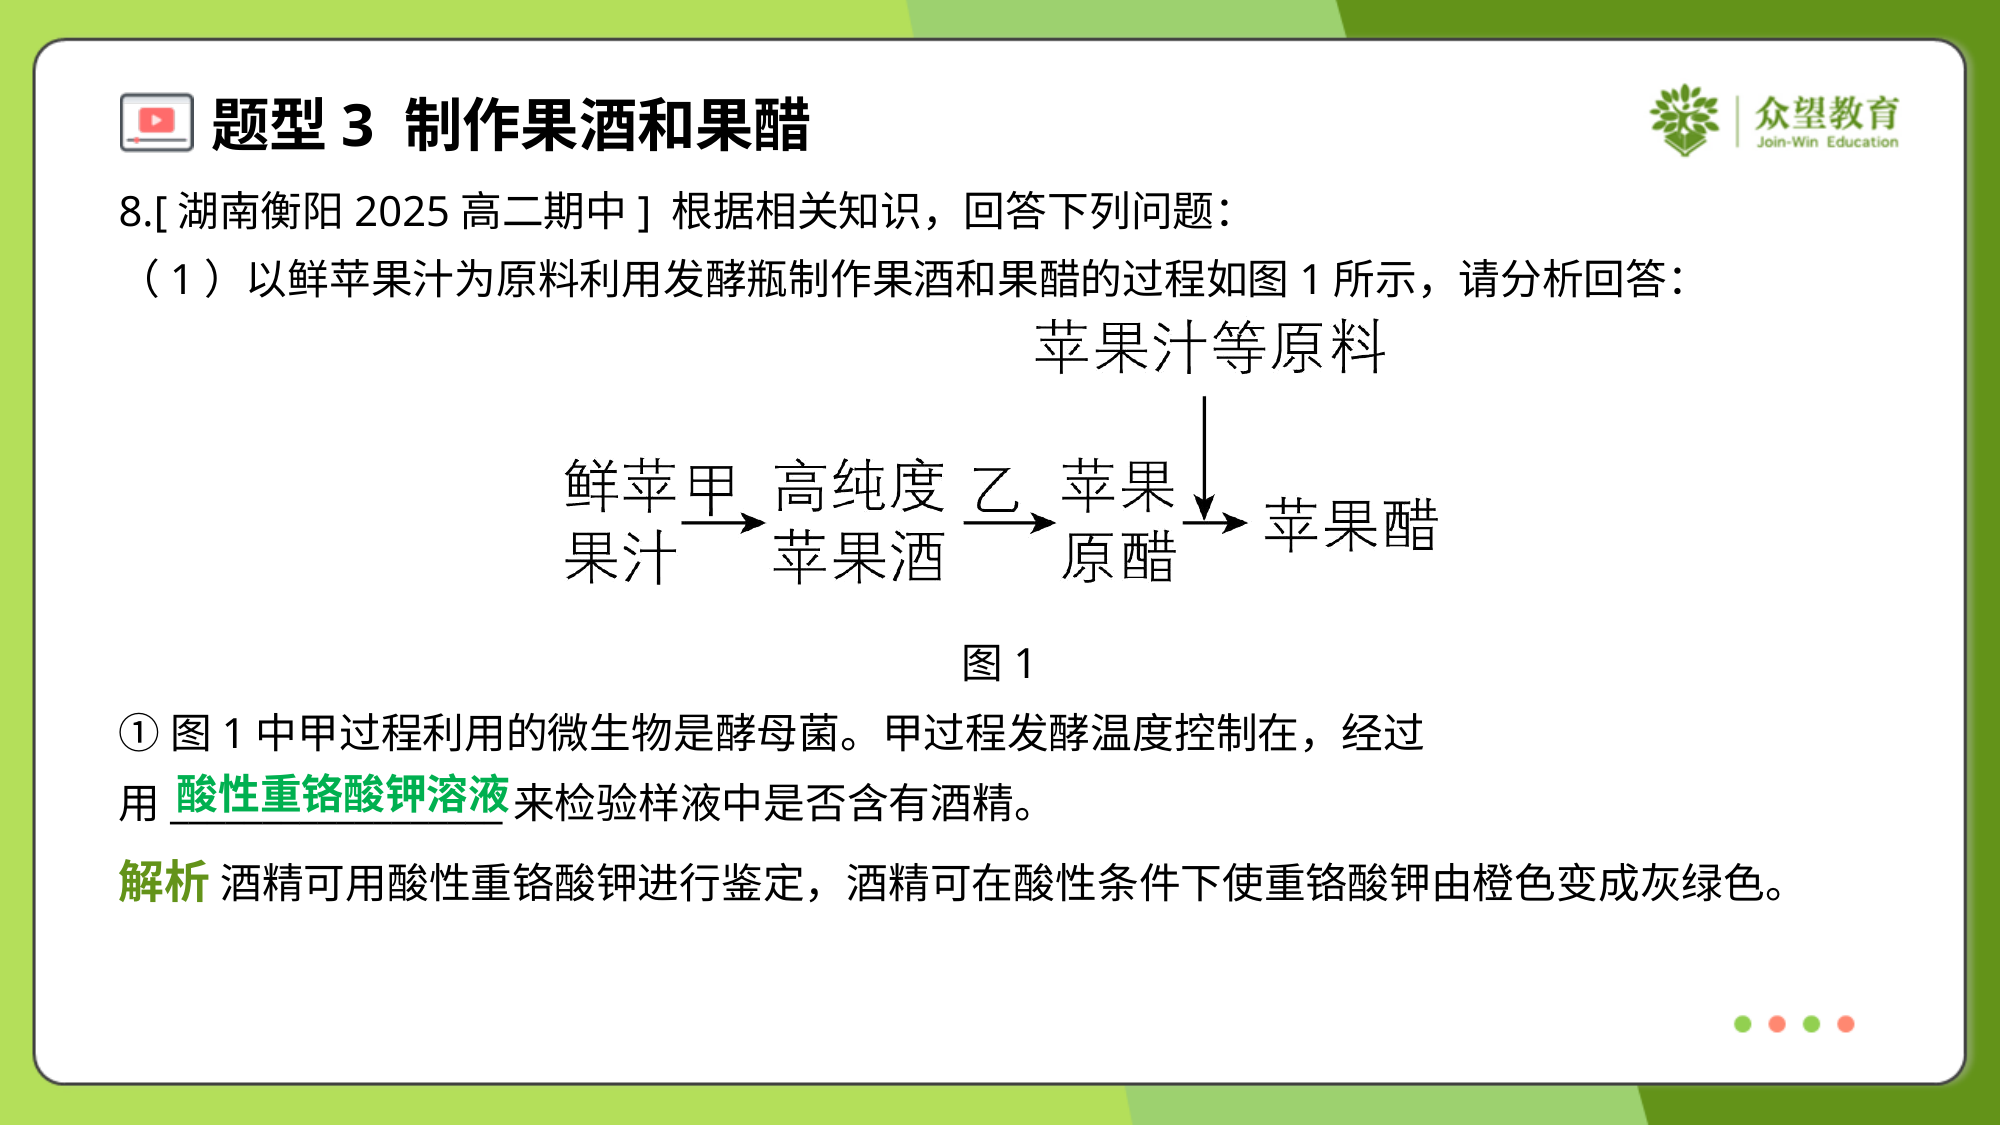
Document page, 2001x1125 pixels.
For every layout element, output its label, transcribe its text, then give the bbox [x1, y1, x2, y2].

text_box 图1 [962, 613, 1038, 748]
text_box （1）以鲜苹果汁为原料利用发酵瓶制作果酒和果醋的过程如图1所示，请分析回答： [118, 228, 1883, 295]
picture [0, 0, 2000, 1125]
text_box 8.[湖南衡阳2025高二期中] 根据相关知识，回答下列问题： [118, 159, 1883, 226]
text_box 酸性重铬酸钾溶液 [161, 747, 526, 812]
text_box 解析 酒精可用酸性重铬酸钾进行鉴定，酒精可在酸性条件下使重铬酸钾由橙色变成灰绿色。 [118, 825, 1883, 898]
